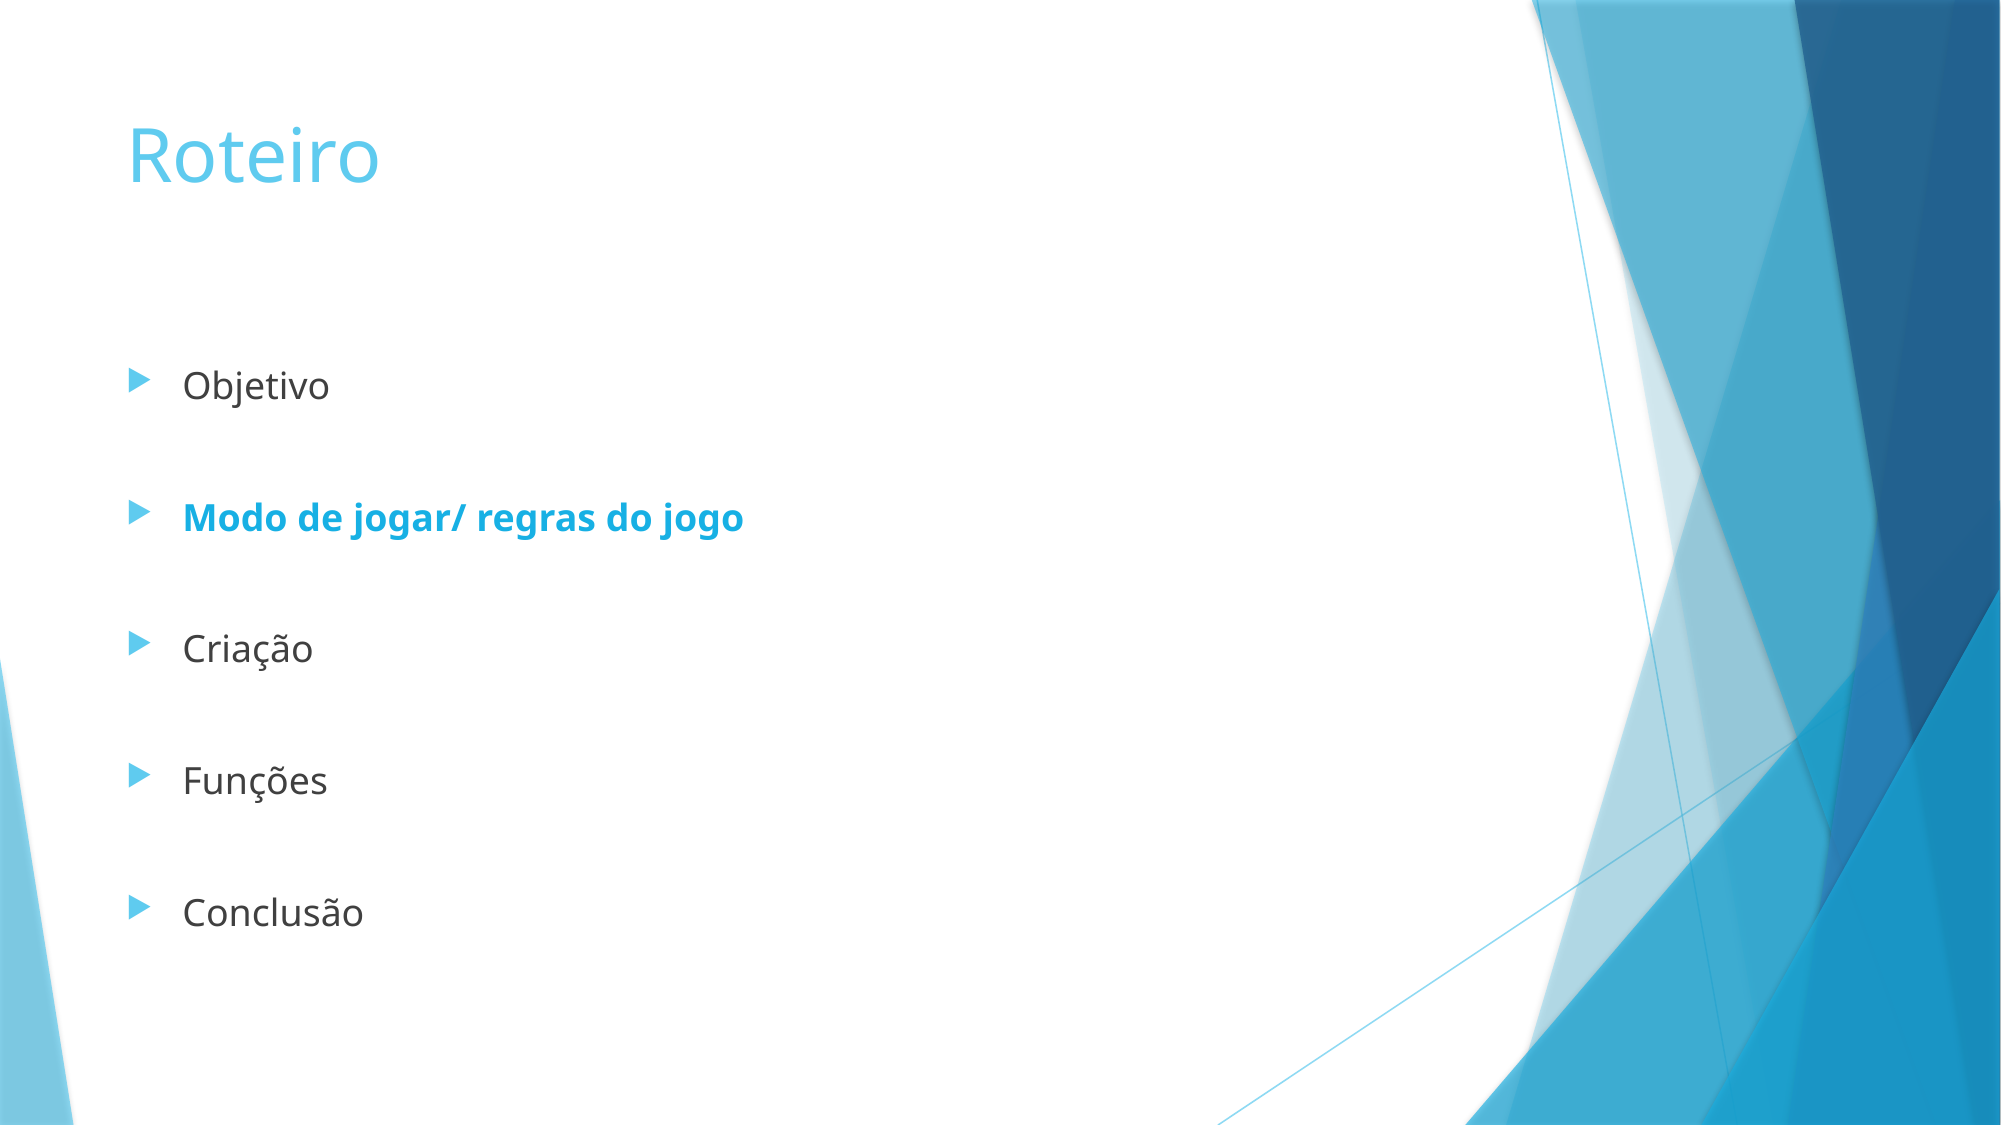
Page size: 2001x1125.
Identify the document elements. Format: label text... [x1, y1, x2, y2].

title Roteiro [111, 99, 1522, 317]
list Objetivo Modo de jogar/ regras do jogo Criação Funções Conclusão [111, 354, 1522, 992]
